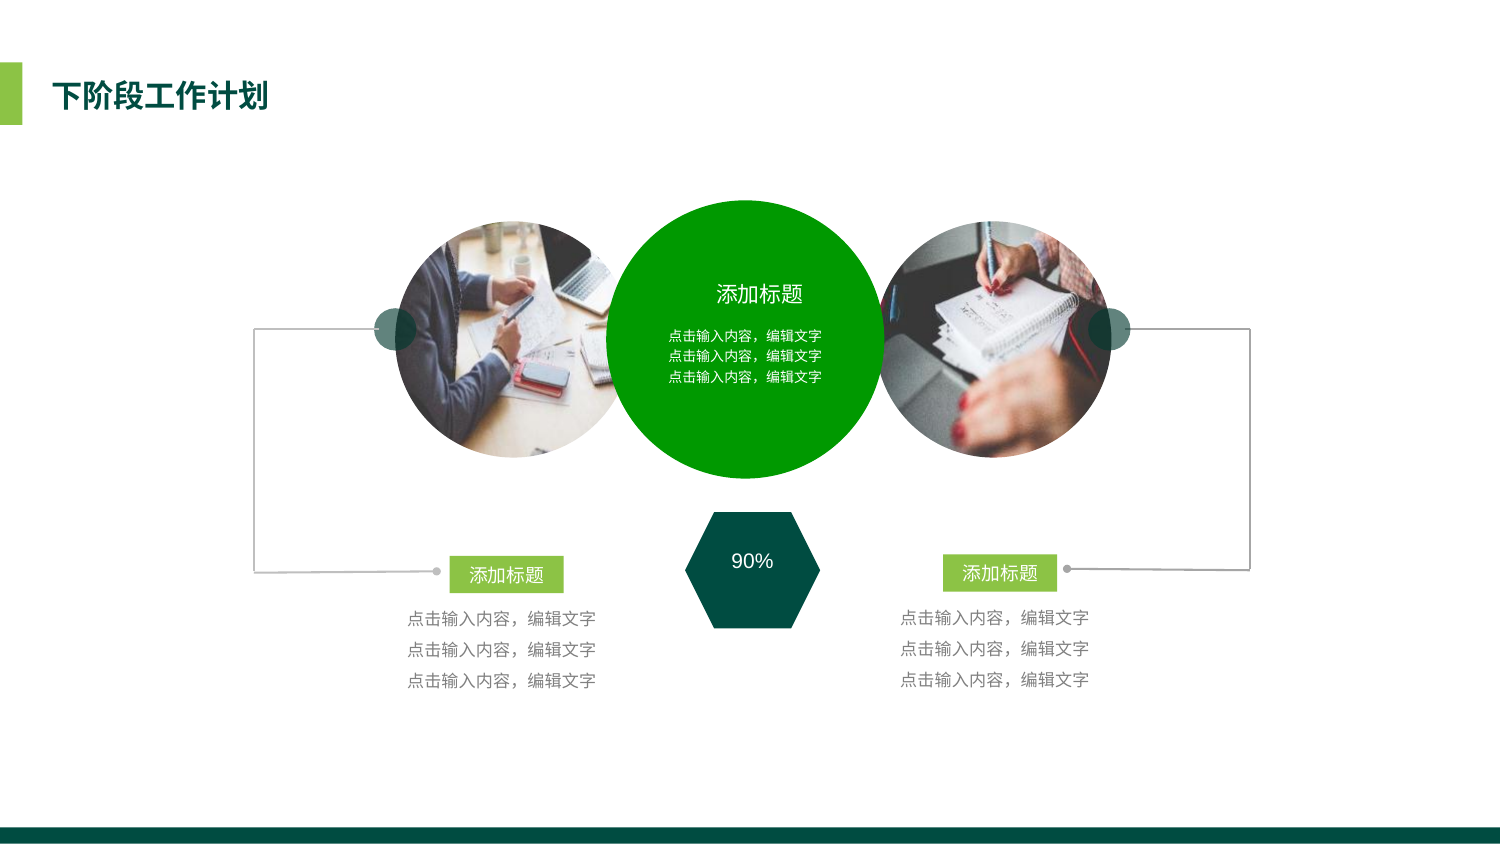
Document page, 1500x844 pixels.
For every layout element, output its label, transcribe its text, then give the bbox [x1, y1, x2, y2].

text_box [885, 220, 1112, 459]
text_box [449, 554, 674, 594]
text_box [832, 554, 1058, 594]
text_box 点击输入内容，编辑文字 点击输入内容，编辑文字 点击输入内容，编辑文字 [379, 590, 625, 698]
text_box [0, 61, 23, 126]
text_box 点击输入内容，编辑文字 点击输入内容，编辑文字 点击输入内容，编辑文字 [872, 589, 1118, 698]
text_box [394, 220, 606, 459]
text_box 下阶段工作计划 [36, 69, 367, 122]
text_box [674, 511, 832, 629]
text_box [606, 200, 885, 479]
text_box [0, 826, 1500, 844]
text_box [373, 307, 418, 352]
text_box [1087, 307, 1132, 352]
